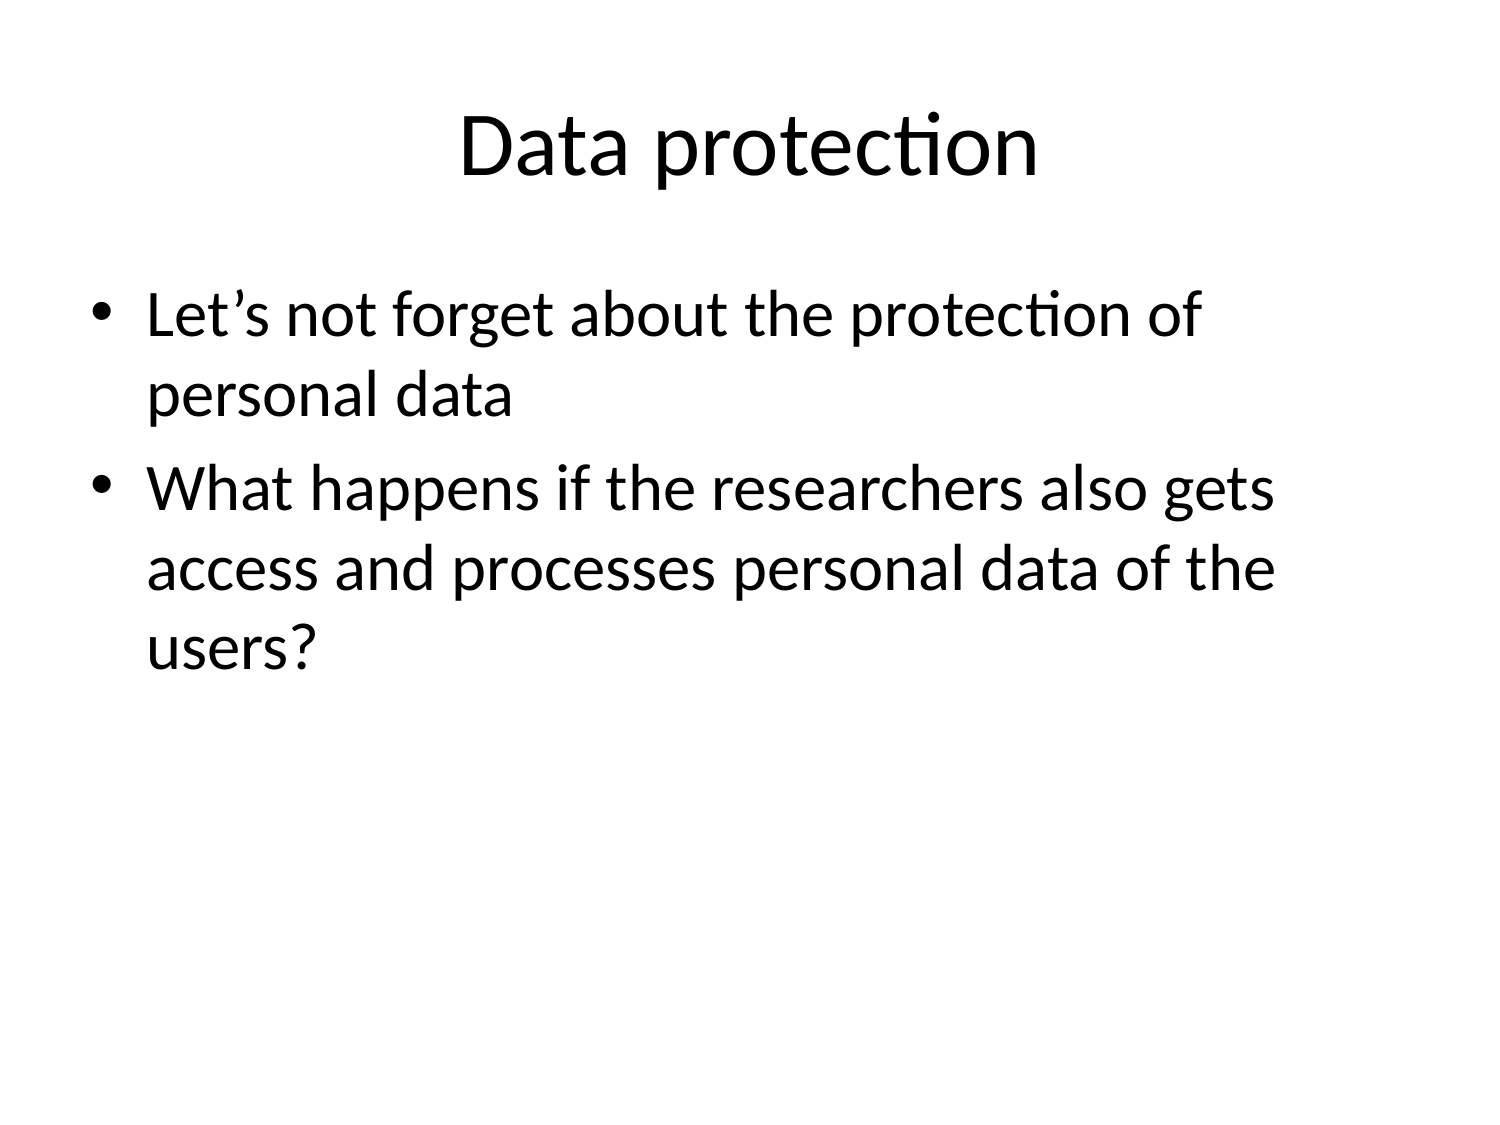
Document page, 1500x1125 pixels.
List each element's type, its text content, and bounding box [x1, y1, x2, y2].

list Let’s not forget about the protection of personal data What happens if the researchers also gets access and processes personal data of the users? [75, 262, 1425, 1005]
title Data protection [75, 45, 1425, 233]
